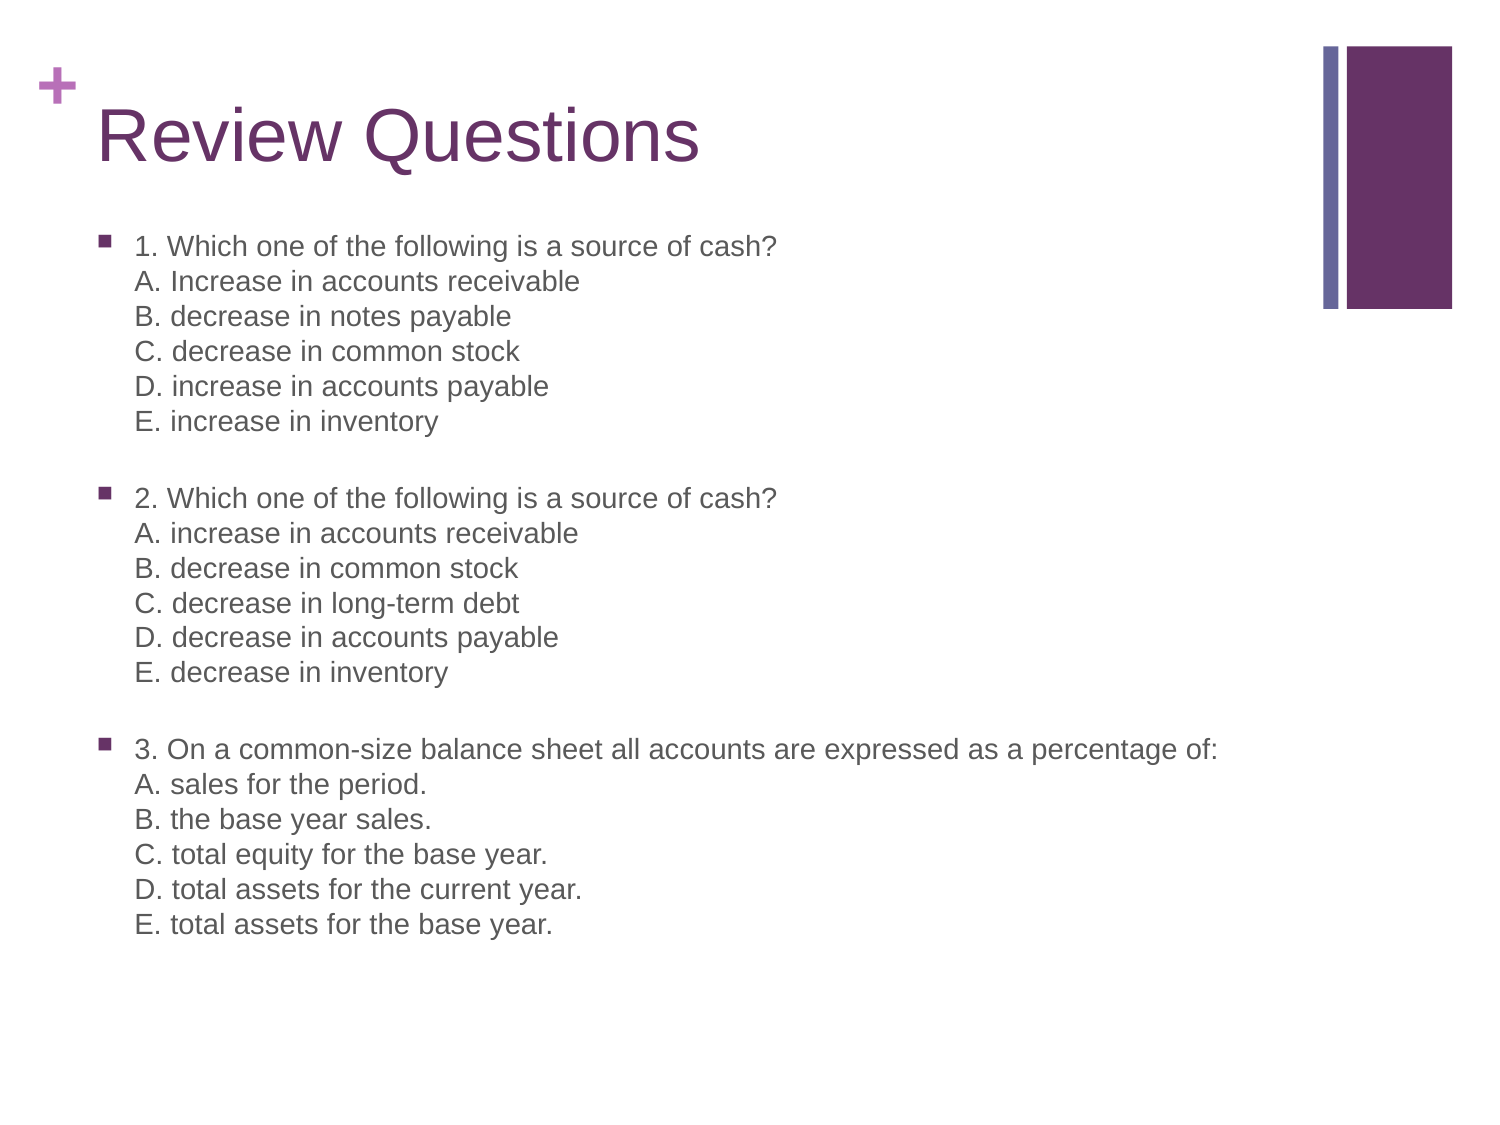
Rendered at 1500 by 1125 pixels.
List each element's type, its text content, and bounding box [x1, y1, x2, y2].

list 1. Which one of the following is a source of cash? A. Increase in accounts receivable B. decrease in notes payable C. decrease in common stock D. increase in accounts payable E. increase in inventory 2. Which one of the following is a source of cash? A. increase in accounts receivable B. decrease in common stock C. decrease in long-term debt D. decrease in accounts payable E. decrease in inventory 3. On a common-size balance sheet all accounts are expressed as a percentage of: A. sales for the period. B. the base year sales. C. total equity for the base year. D. total assets for the current year. E. total assets for the base year. [81, 220, 1322, 1005]
title Review Questions [81, 79, 1322, 220]
